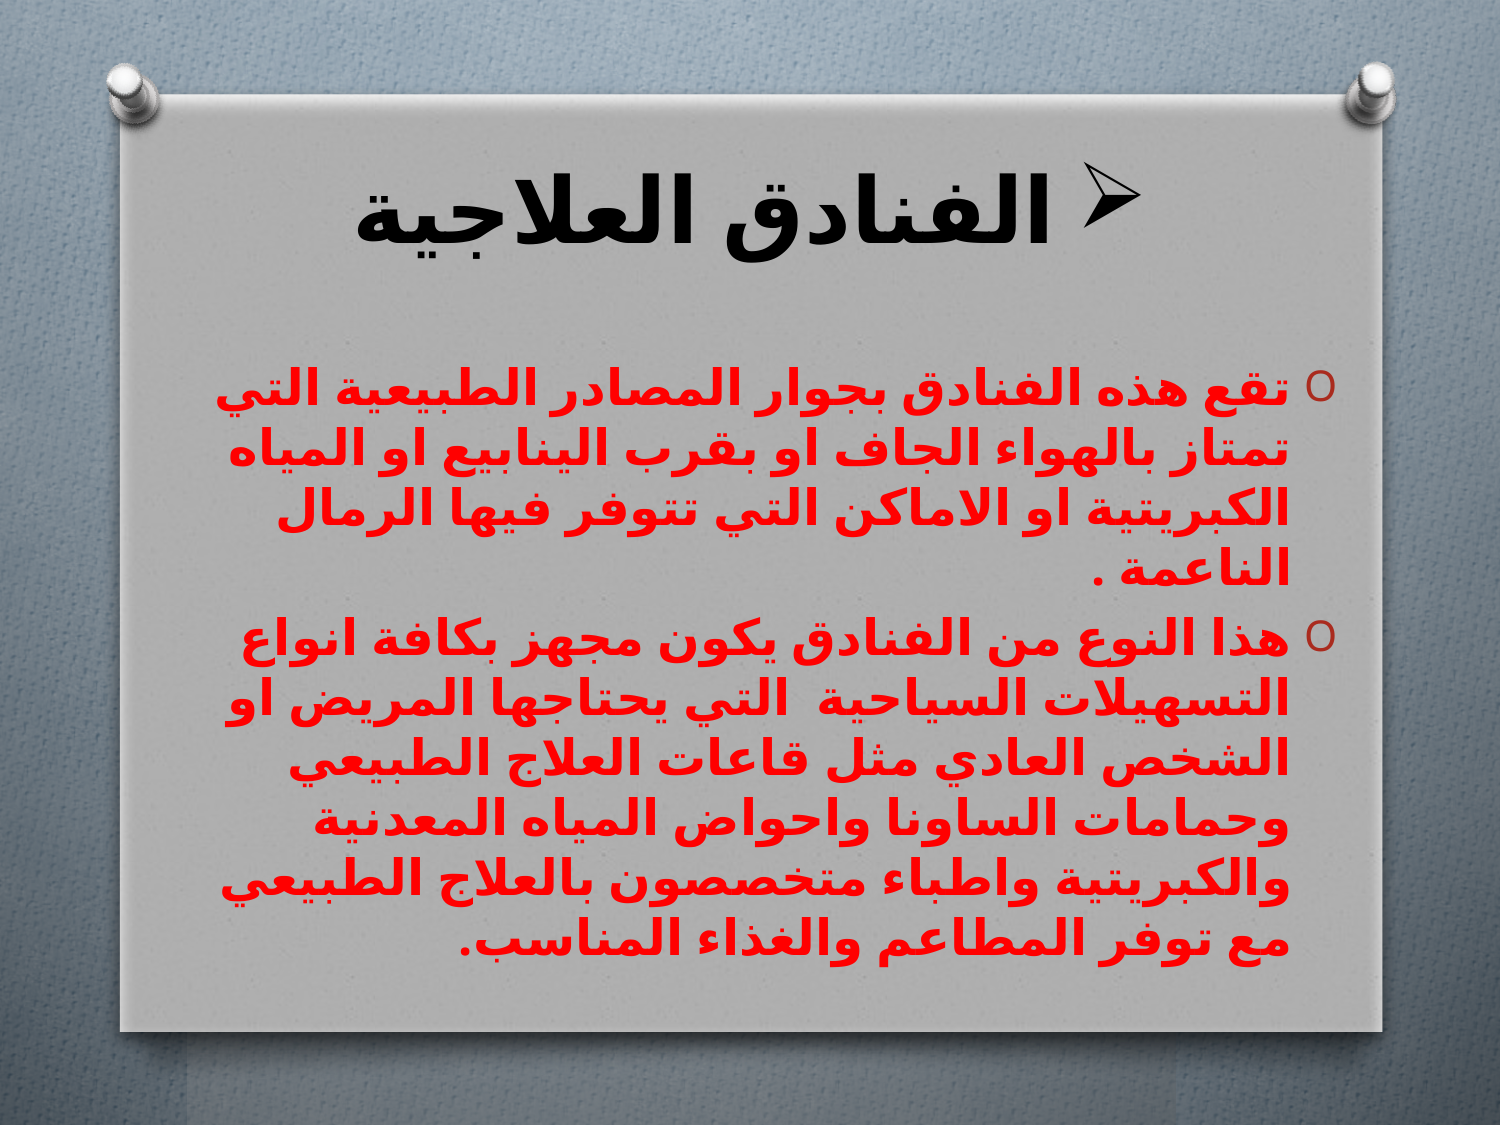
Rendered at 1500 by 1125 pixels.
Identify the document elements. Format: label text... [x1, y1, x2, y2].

title الفنادق العلاجية [179, 134, 1323, 279]
picture [1317, 35, 1439, 156]
list تقع هذه الفنادق بجوار المصادر الطبيعية التي تمتاز بالهواء الجاف او بقرب الينابيع او المياه الكبريتية او الاماكن التي تتوفر فيها الرمال الناعمة . هذا النوع من الفنادق يكون مجهز بكافة انواع التسهيلات السياحية التي يحتاجها المريض او الشخص العادي مثل قاعات العلاج الطبيعي وحمامات الساونا واحواض المياه المعدنية والكبريتية واطباء متخصصون بالعلاج الطبيعي مع توفر المطاعم والغذاء المناسب. [159, 347, 1353, 1000]
picture [75, 29, 198, 153]
